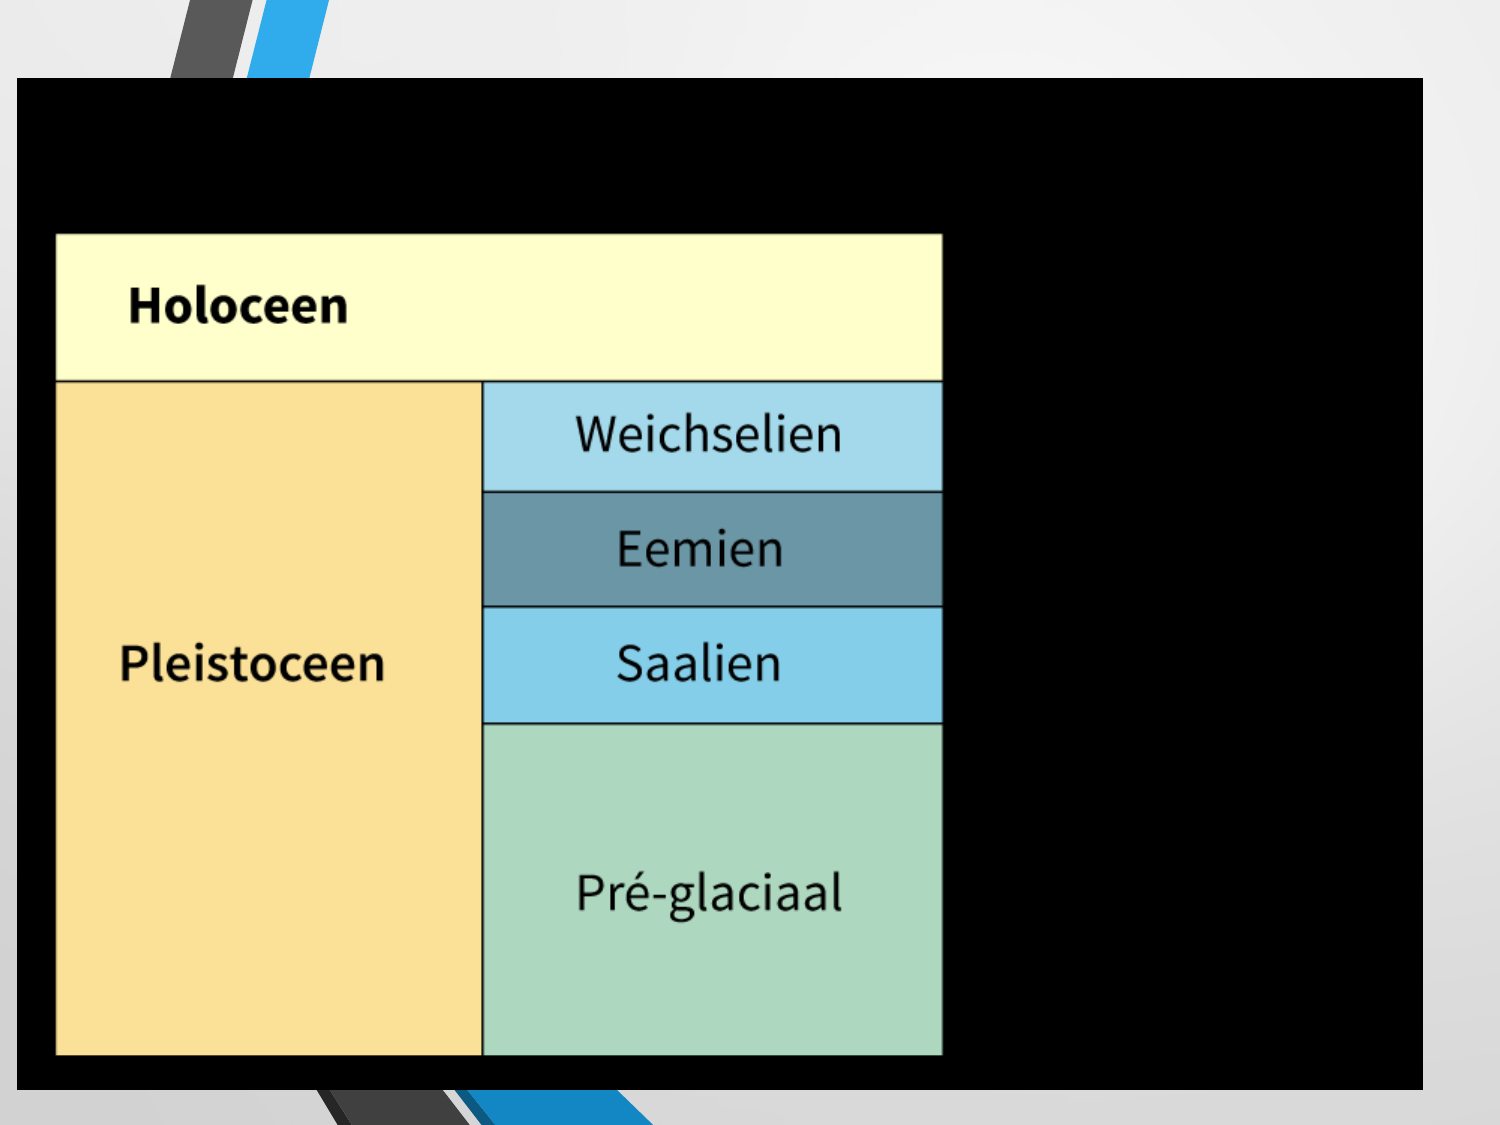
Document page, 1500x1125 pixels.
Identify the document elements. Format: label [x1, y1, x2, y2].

picture [16, 77, 1424, 1091]
